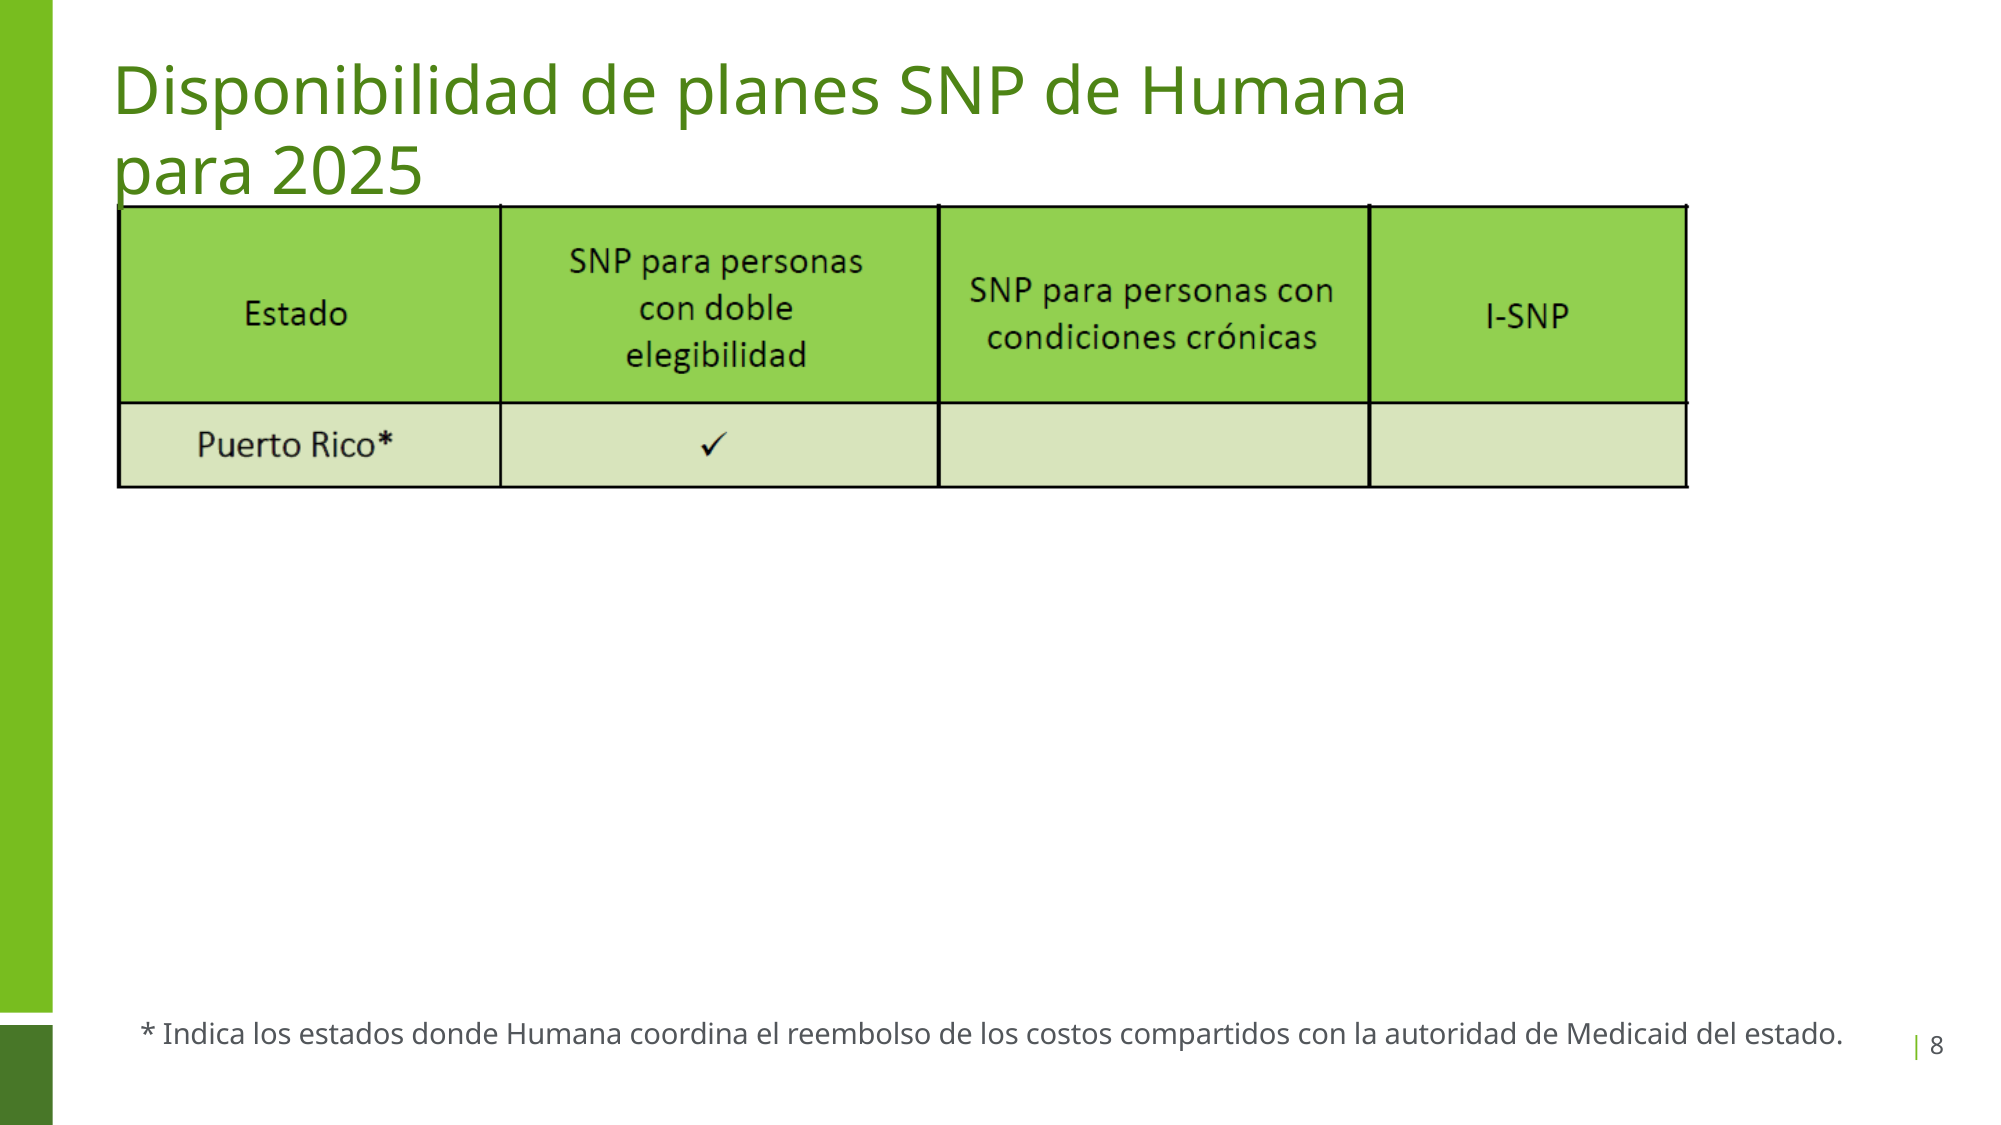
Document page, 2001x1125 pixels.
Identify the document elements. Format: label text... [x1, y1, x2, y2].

picture [95, 182, 1726, 509]
text_box * Indica los estados donde Humana coordina el reembolso de los costos compartidos con la autoridad de Medicaid del estado. [137, 1013, 1948, 1051]
slide_number | 8 [1894, 1037, 1988, 1125]
title Disponibilidad de planes SNP de Humana para 2025 [110, 45, 1552, 181]
